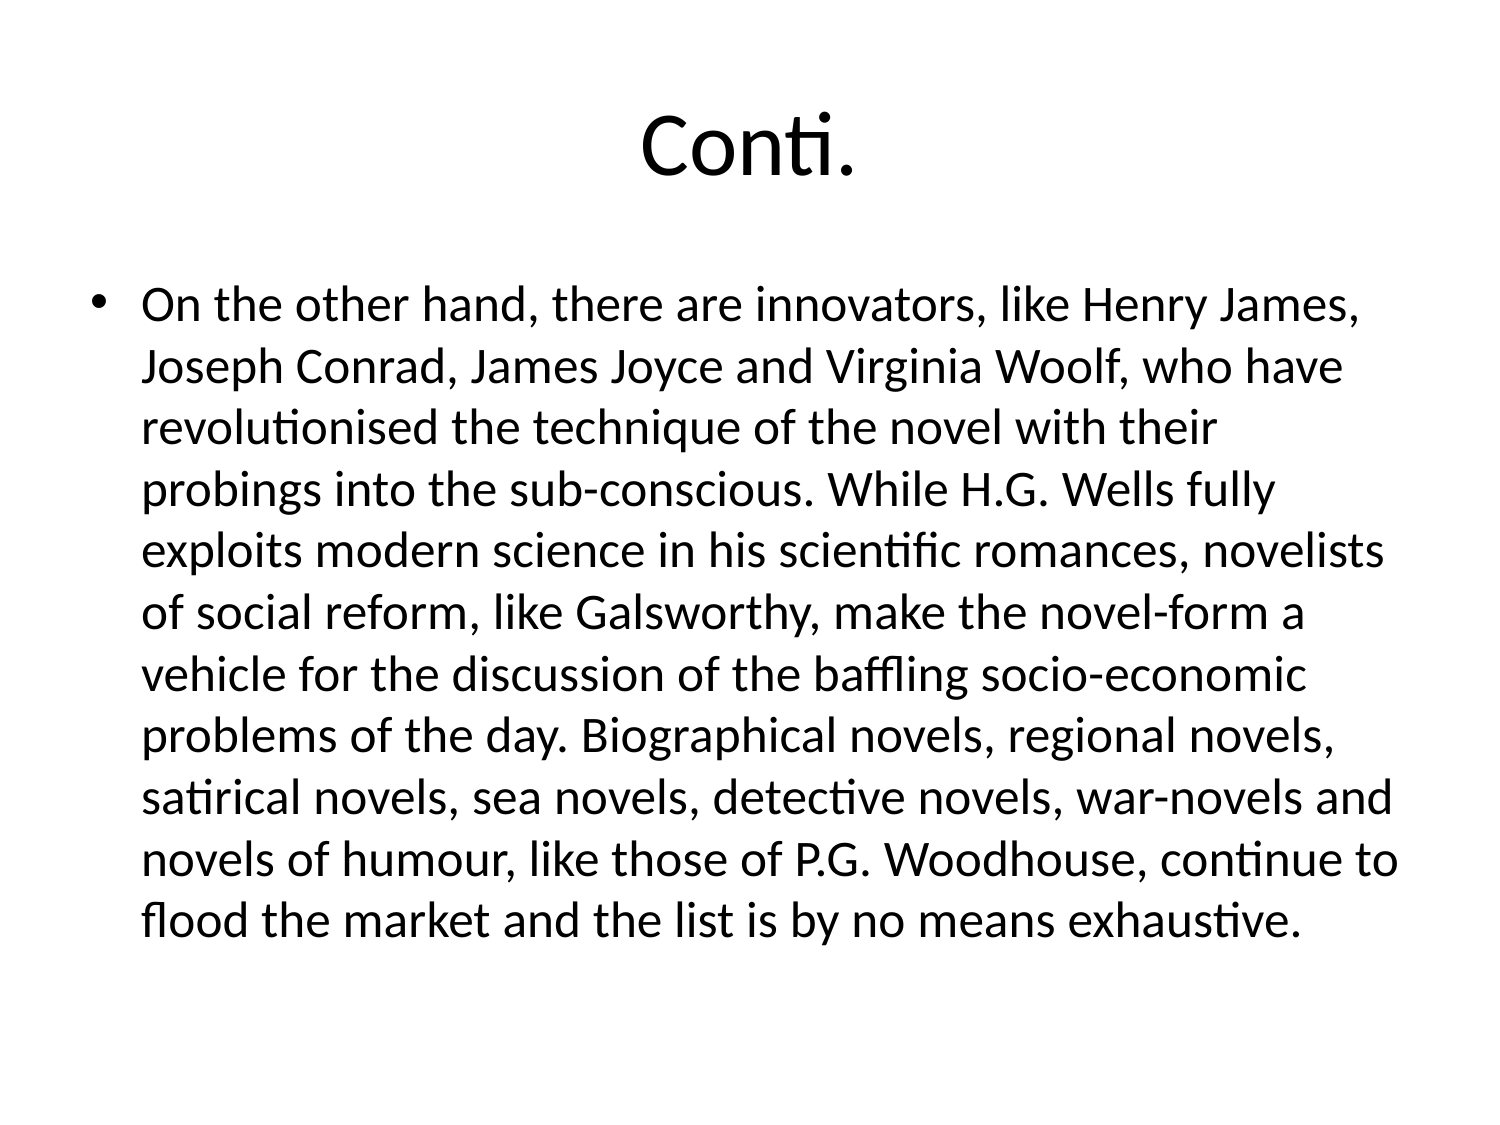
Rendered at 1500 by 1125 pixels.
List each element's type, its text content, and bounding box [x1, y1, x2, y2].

title Conti. [75, 45, 1425, 233]
list On the other hand, there are innovators, like Henry James, Joseph Conrad, James Joyce and Virginia Woolf, who have revolutionised the technique of the novel with their probings into the sub-conscious. While H.G. Wells fully exploits modern science in his scientific romances, novelists of social reform, like Galsworthy, make the novel-form a vehicle for the discussion of the baffling socio-economic problems of the day. Biographical novels, regional novels, satirical novels, sea novels, detective novels, war-novels and novels of humour, like those of P.G. Woodhouse, continue to flood the market and the list is by no means exhaustive. [75, 262, 1425, 1005]
